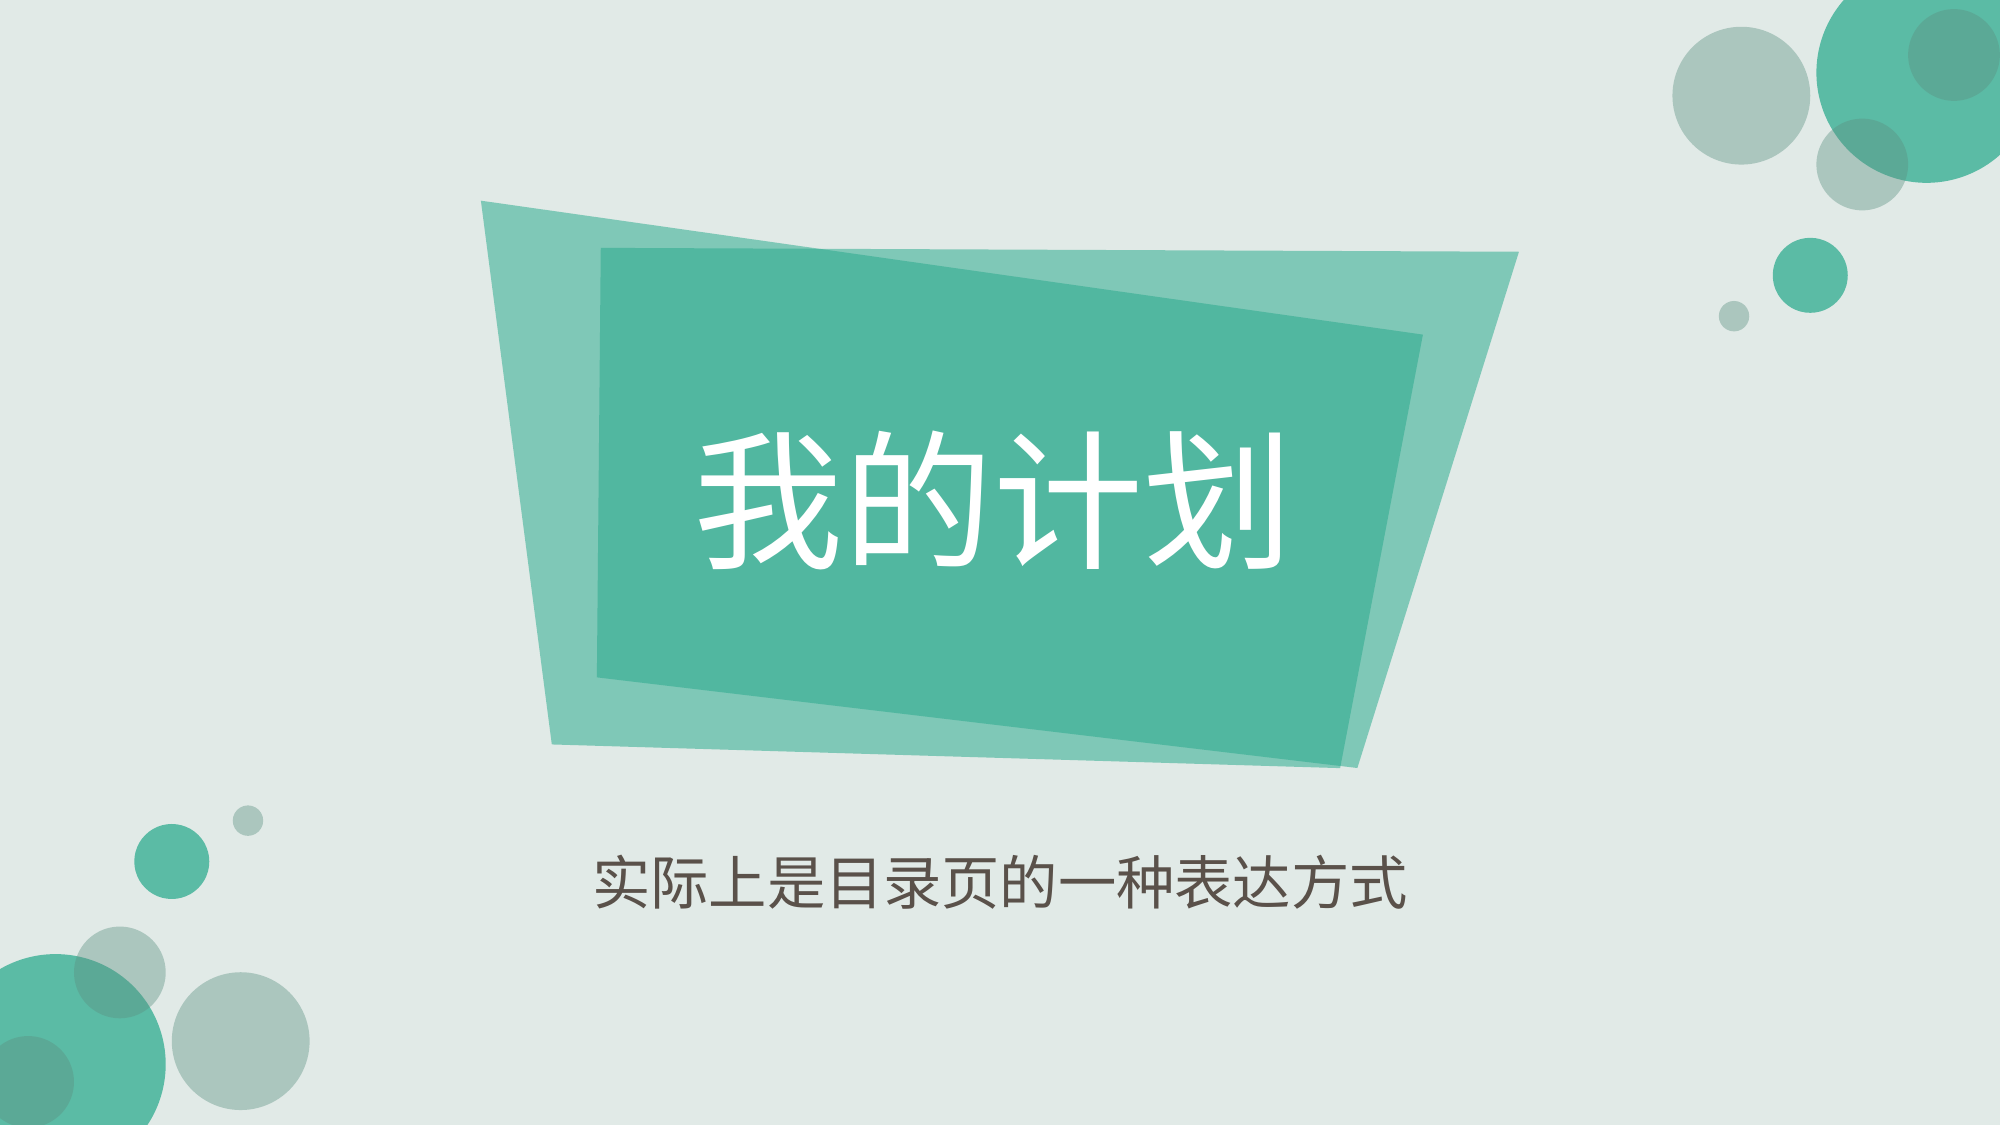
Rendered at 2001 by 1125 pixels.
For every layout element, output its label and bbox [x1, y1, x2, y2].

text_box [0, 805, 310, 1125]
text_box [1672, 0, 2000, 332]
text_box [480, 200, 1519, 925]
